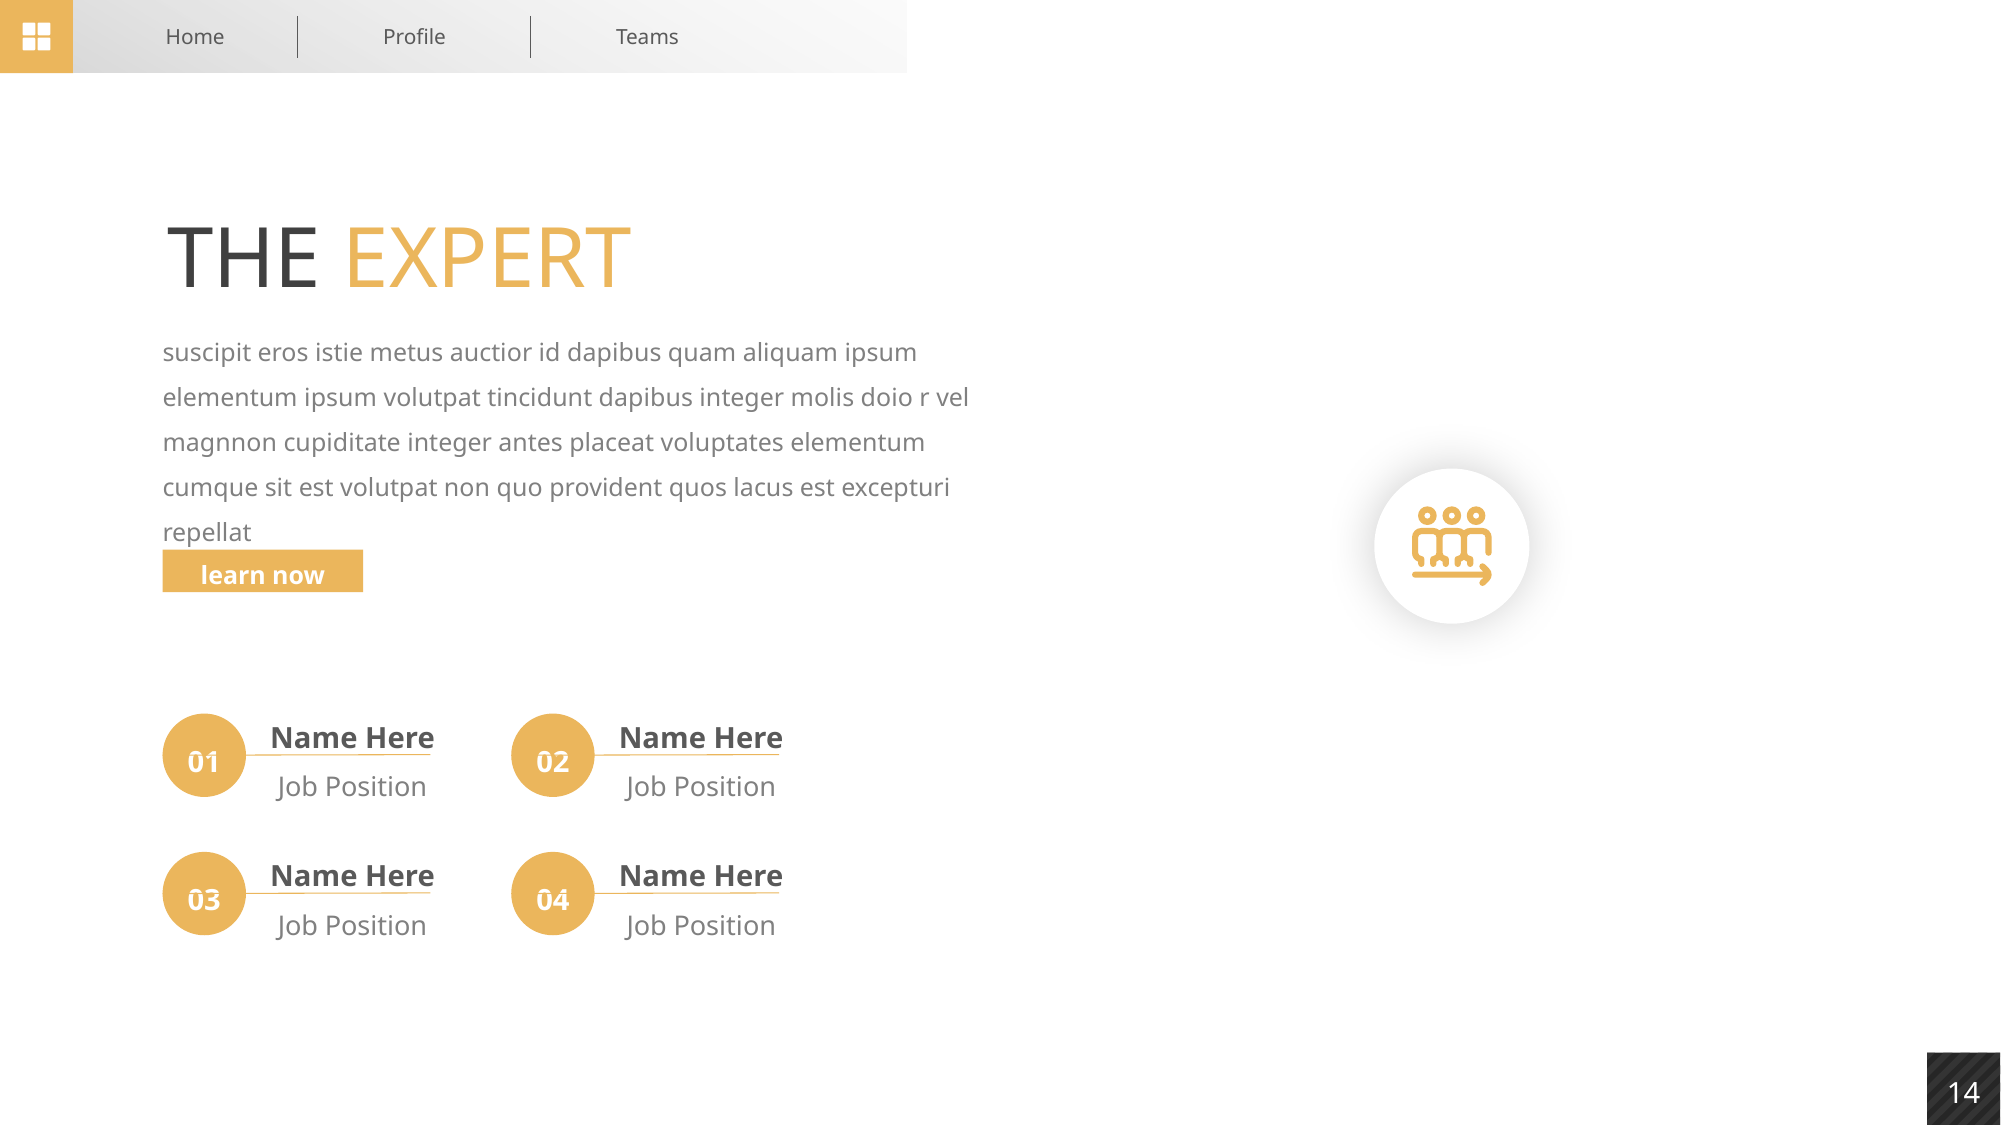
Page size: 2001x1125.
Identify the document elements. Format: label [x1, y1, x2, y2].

text_box [0, 0, 2001, 1125]
